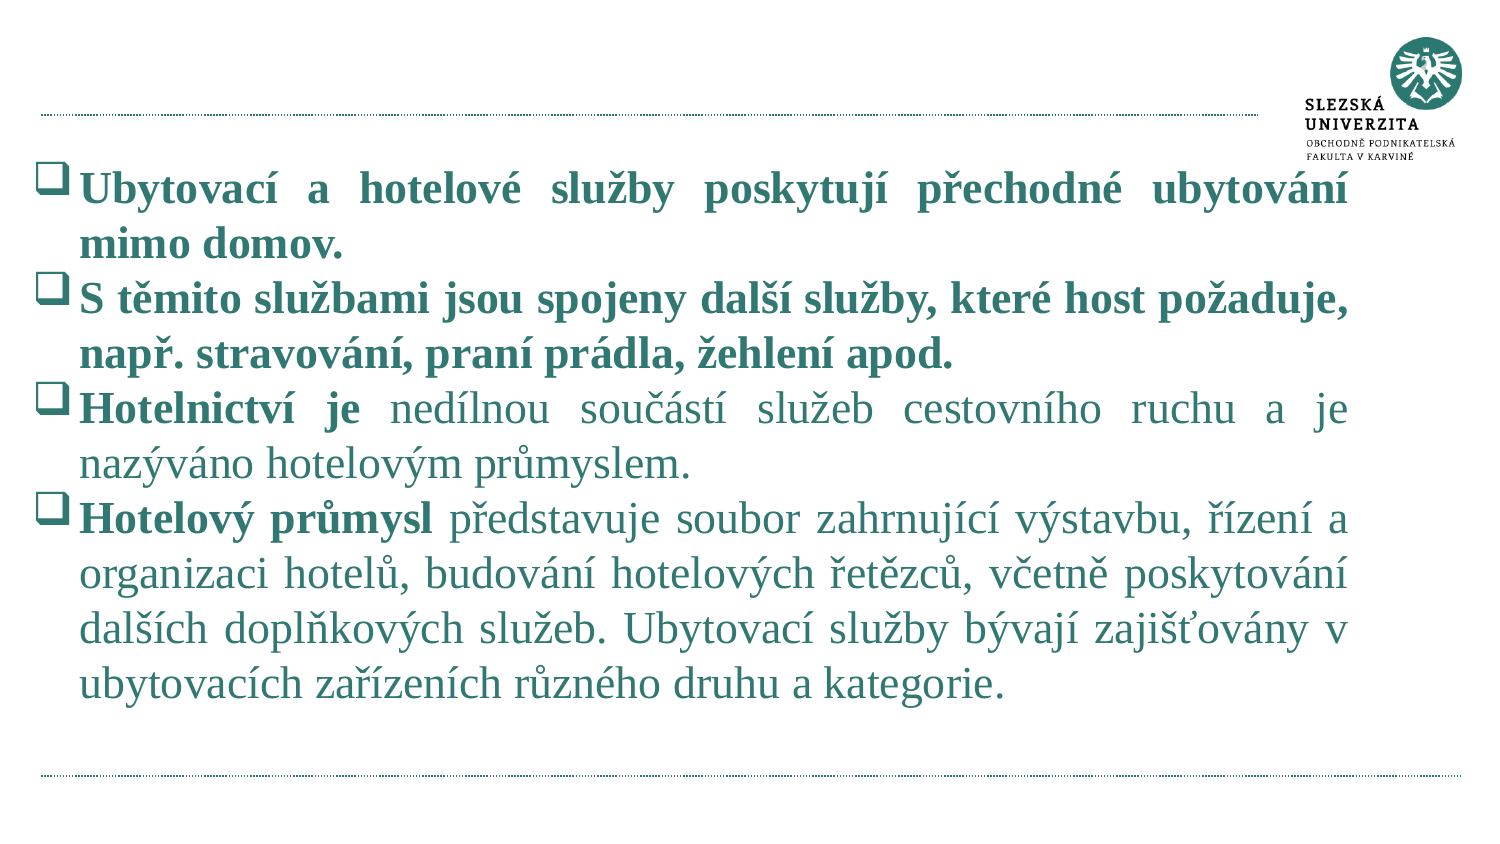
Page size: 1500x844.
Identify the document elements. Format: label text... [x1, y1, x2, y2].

picture [1305, 37, 1462, 160]
text_box Ubytovací a hotelové služby poskytují přechodné ubytování mimo domov. S těmito službami jsou spojeny další služby, které host požaduje, např. stravování, praní prádla, žehlení apod. Hotelnictví je nedílnou součástí služeb cestovního ruchu a je nazýváno hotelovým průmyslem. Hotelový průmysl představuje soubor zahrnující výstavbu, řízení a organizaci hotelů, budování hotelových řetězců, včetně poskytování dalších doplňkových služeb. Ubytovací služby bývají zajišťovány v ubytovacích zařízeních různého druhu a kategorie. [17, 150, 1365, 715]
